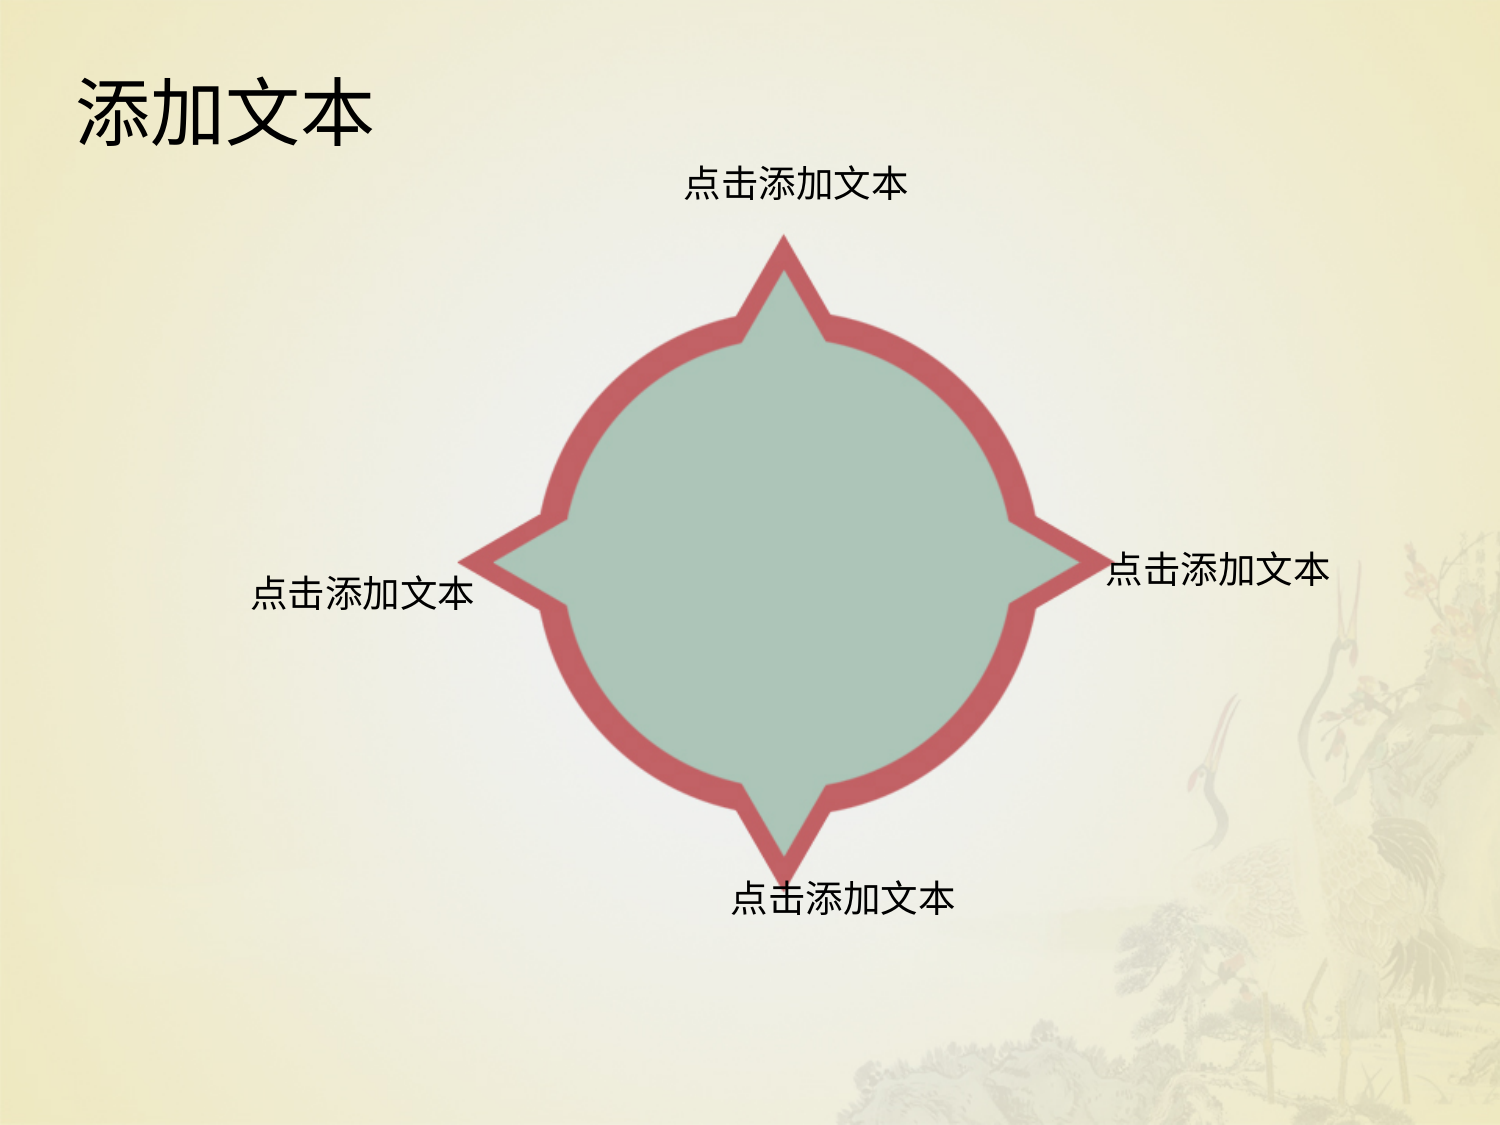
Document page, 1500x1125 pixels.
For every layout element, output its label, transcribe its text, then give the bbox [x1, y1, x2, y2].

text_box 点击添加文本 [1091, 538, 1346, 599]
text_box 点击添加文本 [716, 867, 971, 927]
text_box 添加文本 [60, 58, 391, 164]
text_box 点击添加文本 [235, 562, 491, 623]
text_box 点击添加文本 [669, 152, 924, 213]
picture [0, 0, 1500, 1125]
